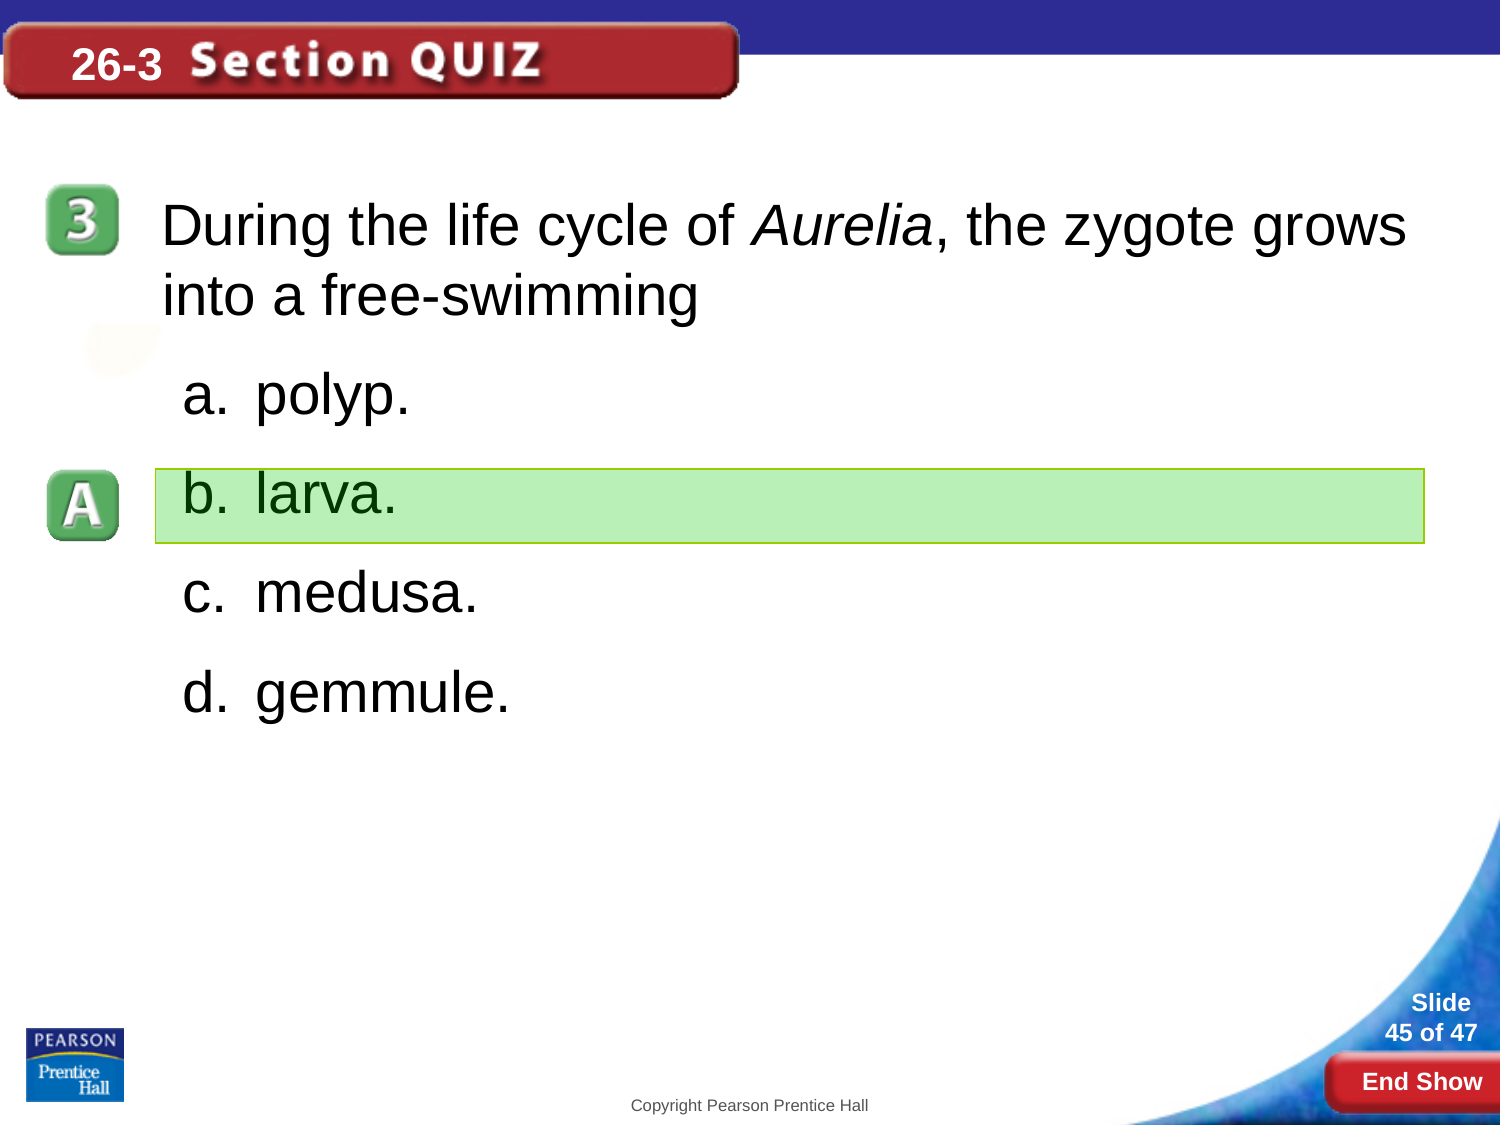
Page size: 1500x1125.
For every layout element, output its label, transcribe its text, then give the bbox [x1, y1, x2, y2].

picture [38, 178, 136, 264]
title 26-3 [2, 26, 179, 98]
text_box [155, 469, 1424, 544]
footer Copyright Pearson Prentice Hall [512, 1087, 988, 1113]
picture [0, 0, 1500, 1125]
list During the life cycle of Aurelia, the zygote grows into a free-swimming polyp. larva. medusa. gemmule. [44, 179, 1440, 888]
